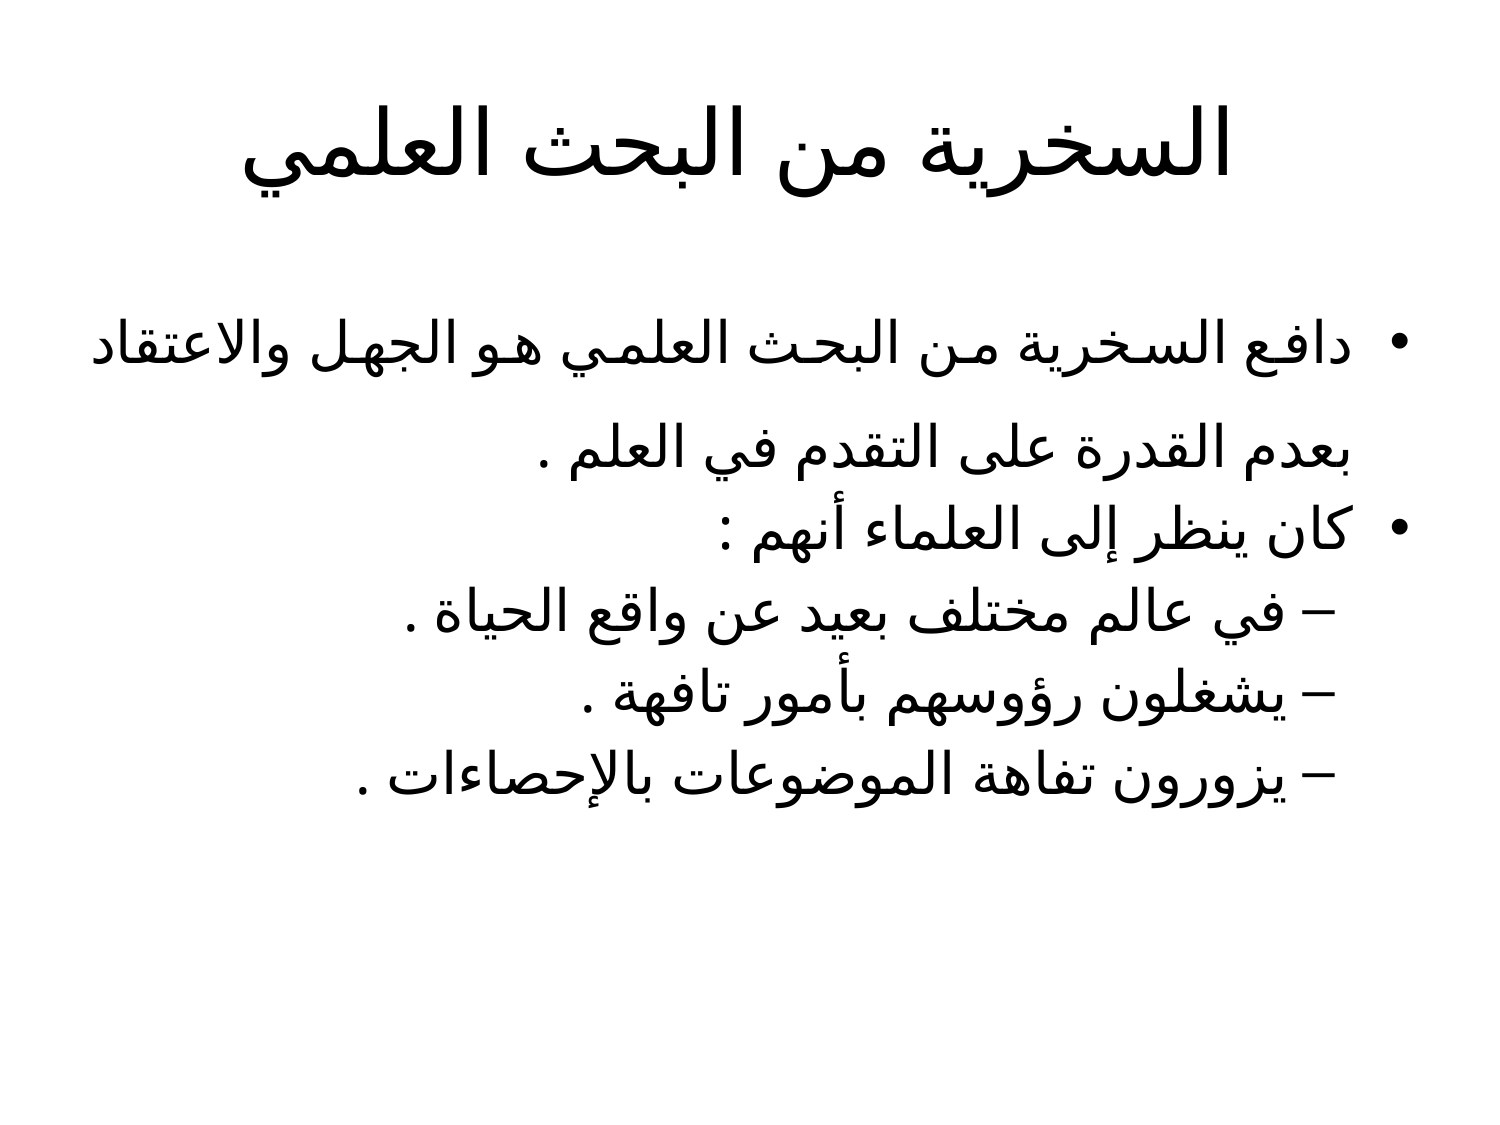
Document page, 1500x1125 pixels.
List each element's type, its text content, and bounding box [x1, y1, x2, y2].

title السخرية من البحث العلمي [75, 45, 1425, 233]
list دافع السخرية من البحث العلمي هو الجهل والاعتقاد بعدم القدرة على التقدم في العلم . كان ينظر إلى العلماء أنهم : في عالم مختلف بعيد عن واقع الحياة . يشغلون رؤوسهم بأمور تافهة . يزورون تفاهة الموضوعات بالإحصاءات . [75, 262, 1425, 1005]
